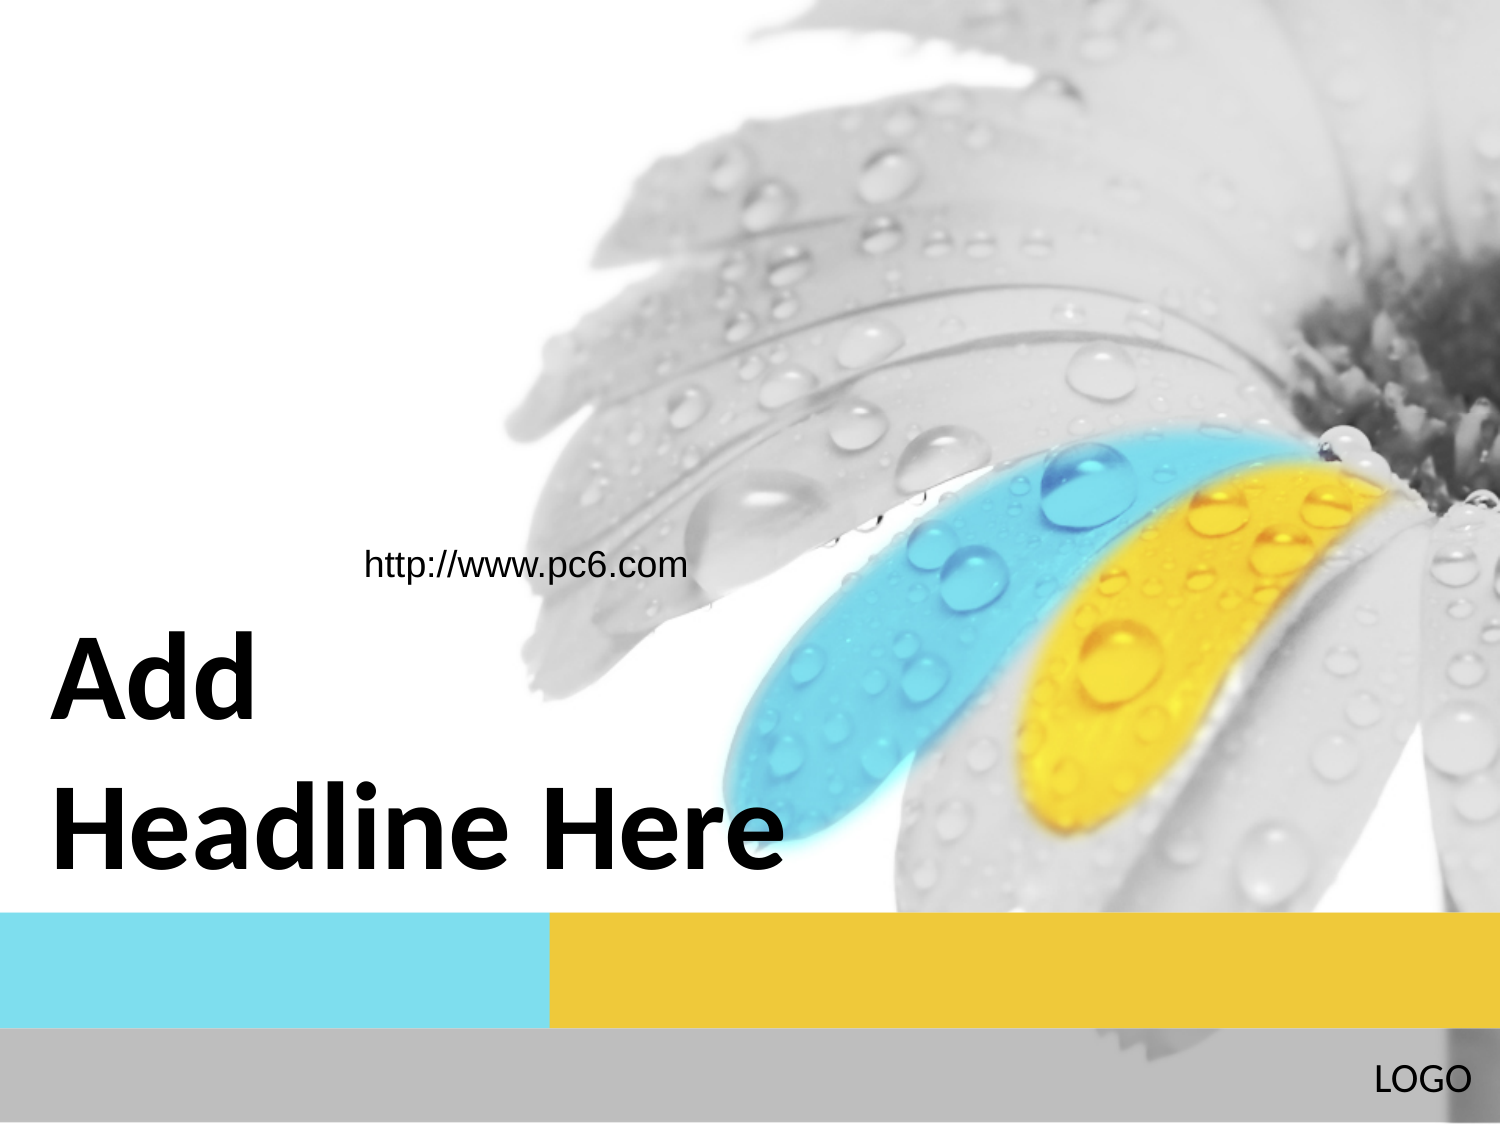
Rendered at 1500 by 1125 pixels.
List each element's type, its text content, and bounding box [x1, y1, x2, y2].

text_box http://www.pc6.com [349, 532, 702, 593]
title Add Headline Here [34, 585, 702, 830]
picture [0, 0, 1500, 1125]
